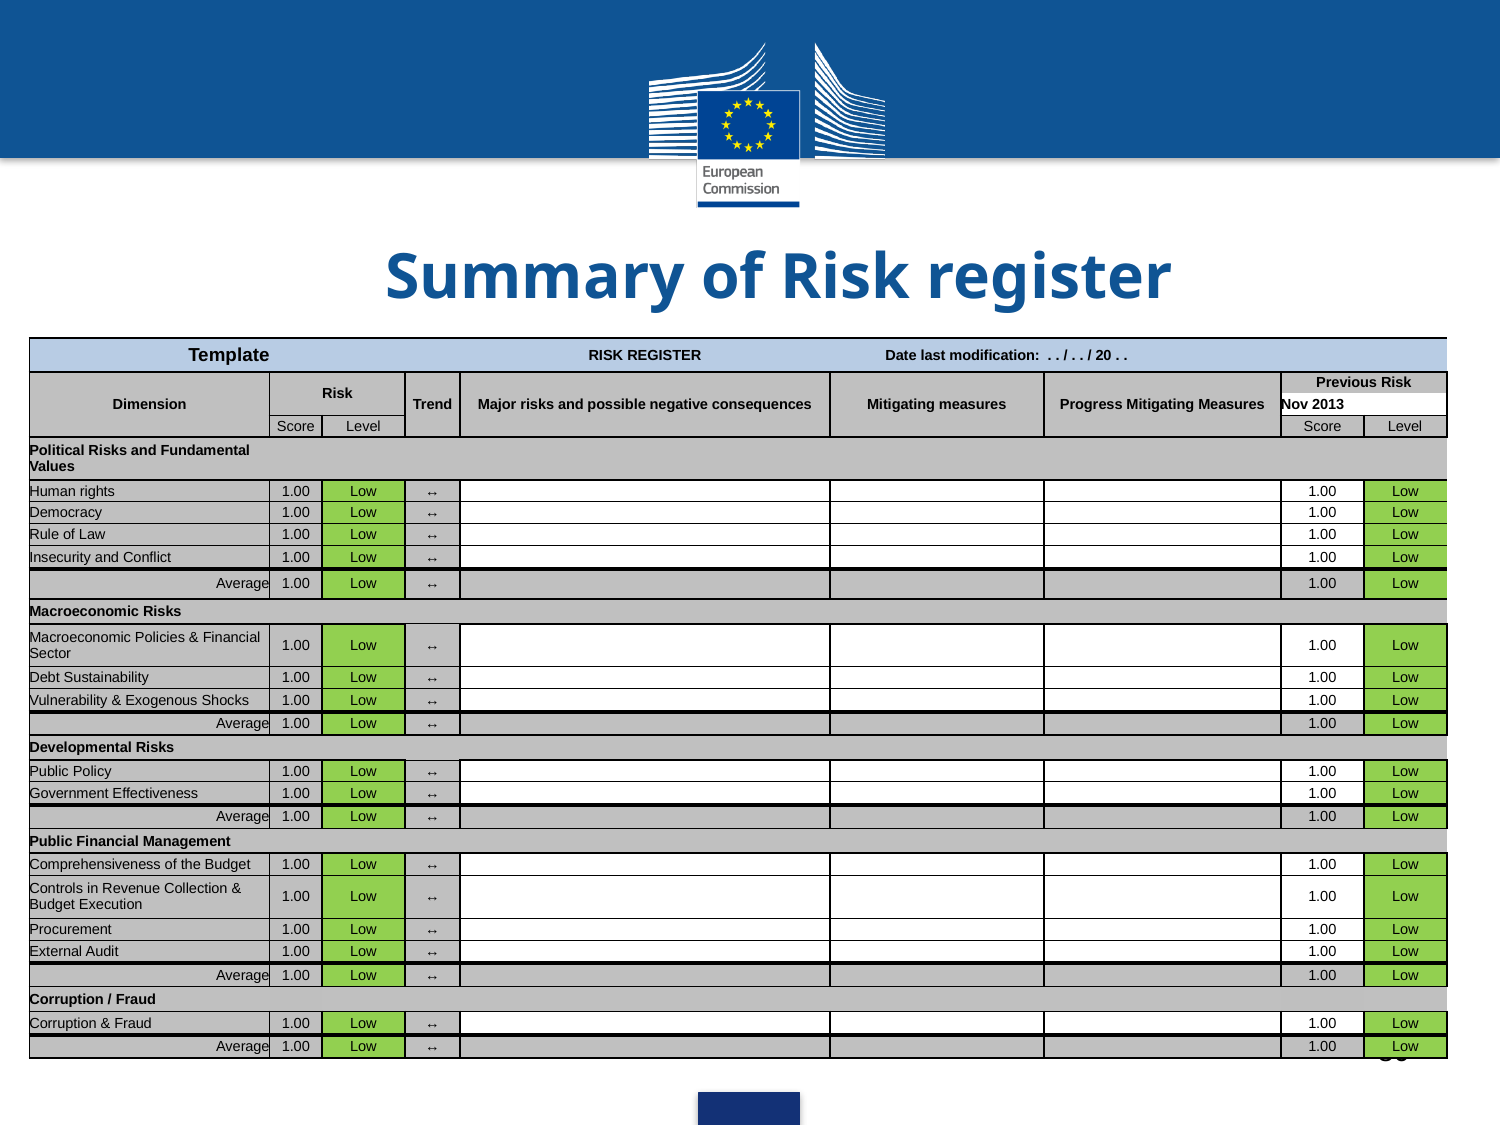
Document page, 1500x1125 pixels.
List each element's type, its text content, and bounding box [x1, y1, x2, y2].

table_cell [461, 1037, 829, 1057]
table_cell [461, 919, 829, 940]
table_cell [461, 807, 829, 828]
table_cell [461, 546, 829, 567]
table_cell 1.00 [270, 761, 321, 781]
table_cell Low [323, 524, 404, 545]
table_cell [831, 807, 1043, 828]
table_cell Score [270, 416, 321, 436]
table_cell [830, 438, 1044, 479]
table_cell [1045, 714, 1280, 734]
table_cell [461, 625, 829, 666]
table_cell Average [30, 1037, 269, 1057]
table_cell Risk [270, 373, 404, 415]
table_cell Low [1365, 761, 1446, 781]
table_cell ↔ [406, 876, 459, 918]
table_cell [831, 502, 1043, 523]
table_cell 1.00 [1282, 689, 1363, 710]
table_cell [460, 987, 830, 1011]
table_cell [1045, 689, 1280, 710]
table_cell [831, 876, 1043, 918]
table_cell Low [1365, 807, 1446, 828]
table_cell [460, 736, 830, 759]
table_cell Corruption & Fraud [30, 1012, 269, 1033]
table_cell Major risks and possible negative consequences [461, 373, 829, 436]
table_cell 1.00 [1282, 714, 1363, 734]
table_cell [461, 965, 829, 986]
table_cell [461, 481, 829, 501]
table_cell [1044, 736, 1281, 759]
table_cell Previous Risk [1282, 373, 1446, 393]
table_cell Average [30, 965, 269, 986]
table_cell Low [323, 807, 404, 828]
table_cell 1.00 [1282, 782, 1363, 803]
table_cell [1045, 919, 1280, 940]
table_cell Rule of Law [30, 524, 269, 545]
table_cell Low [323, 1012, 404, 1033]
table_cell Debt Sustainability [30, 667, 269, 688]
table_cell 1.00 [270, 667, 321, 688]
table_cell ↔ [406, 782, 459, 803]
table_cell 1.00 [270, 524, 321, 545]
table_header Date last modification: [830, 339, 1044, 371]
table_cell [1045, 571, 1280, 598]
table_cell [1281, 829, 1364, 852]
table_cell [1045, 502, 1280, 523]
table_cell Nov 2013 [1282, 393, 1364, 415]
table_cell [1045, 854, 1280, 875]
table_cell ↔ [406, 524, 459, 545]
table_cell 1.00 [1282, 854, 1363, 875]
table_cell ↔ [406, 761, 459, 781]
table_cell Low [323, 667, 404, 688]
table_cell Level [1365, 416, 1446, 436]
table_cell 1.00 [270, 546, 321, 567]
table_cell ↔ [406, 546, 459, 567]
table_cell [831, 782, 1043, 803]
table_cell Comprehensiveness of the Budget [30, 854, 269, 875]
table_cell 1.00 [1282, 524, 1363, 545]
table_cell Low [1365, 625, 1446, 666]
table_cell Low [1365, 1037, 1446, 1057]
table_cell [405, 829, 460, 852]
table_cell [1281, 987, 1364, 1011]
table_cell Low [1365, 571, 1447, 598]
table_cell Low [323, 941, 404, 961]
table_cell [1364, 987, 1447, 1011]
table_cell [461, 571, 829, 598]
table_cell [460, 600, 830, 623]
table_header RISK REGISTER [460, 339, 830, 371]
table_cell [831, 919, 1043, 940]
table_cell Low [323, 689, 404, 710]
table_cell Trend [406, 373, 459, 436]
table_cell Low [1365, 941, 1446, 961]
table_cell 1.00 [1282, 807, 1363, 828]
table_cell 1.00 [270, 854, 321, 875]
table_cell Human rights [30, 481, 269, 501]
table_cell Procurement [30, 919, 269, 940]
table_cell Low [323, 782, 404, 803]
table_cell Dimension [30, 373, 269, 436]
table_cell Political Risks and Fundamental Values [30, 438, 270, 479]
table_cell [1045, 546, 1280, 567]
table_cell [831, 481, 1043, 501]
table_cell Low [1365, 782, 1446, 803]
table_cell [461, 941, 829, 961]
table_cell [270, 829, 322, 852]
table_cell Vulnerability & Exogenous Shocks [30, 689, 269, 710]
table_cell [1281, 736, 1364, 759]
title Summary of Risk register [0, 196, 1500, 351]
table_cell [322, 438, 405, 479]
table_cell ↔ [406, 624, 459, 666]
table_cell Low [1365, 714, 1446, 734]
table_cell 1.00 [1282, 667, 1363, 688]
table_cell ↔ [406, 854, 459, 875]
table_cell [461, 761, 829, 781]
table_cell Progress Mitigating Measures [1045, 373, 1280, 436]
table_header Template [30, 339, 270, 371]
table_cell 1.00 [1282, 571, 1363, 598]
table_cell Low [1365, 876, 1446, 918]
table_cell [831, 965, 1043, 986]
table_cell ↔ [406, 919, 459, 940]
table_cell [830, 600, 1044, 623]
table_cell Developmental Risks [30, 736, 270, 759]
table_cell 1.00 [1282, 761, 1363, 781]
table_cell 1.00 [270, 782, 321, 803]
table_cell [831, 854, 1043, 875]
table_cell ↔ [406, 689, 459, 710]
table_header [405, 339, 460, 371]
table_cell [270, 987, 322, 1011]
table_cell Macroeconomic Policies & Financial Sector [30, 625, 269, 666]
table_cell Low [1365, 667, 1446, 688]
table_cell Low [1365, 689, 1446, 710]
table_cell 1.00 [270, 1037, 321, 1057]
table_cell [322, 987, 405, 1011]
table_cell [405, 987, 460, 1011]
table_header [1281, 339, 1364, 371]
table_cell Level [323, 416, 404, 436]
table_cell Score [1282, 416, 1363, 436]
table_cell [831, 941, 1043, 961]
table_cell [461, 502, 829, 523]
table_cell [831, 1012, 1043, 1033]
table_cell ↔ [406, 1037, 459, 1057]
table_cell [1045, 524, 1280, 545]
table_cell [831, 761, 1043, 781]
table_cell [1364, 438, 1447, 479]
table_cell [831, 546, 1043, 567]
table_cell Democracy [30, 502, 269, 523]
table_cell [322, 600, 405, 623]
table_cell [830, 736, 1044, 759]
table_cell ↔ [406, 502, 459, 523]
table_cell 1.00 [1282, 941, 1363, 961]
table_cell [1045, 761, 1280, 781]
table_cell [831, 524, 1043, 545]
table_cell [270, 438, 322, 479]
table_cell 1.00 [270, 481, 321, 501]
table_cell Average [30, 807, 269, 828]
table_cell [1044, 829, 1281, 852]
table_header [1364, 339, 1447, 371]
picture [649, 42, 885, 196]
table_cell Low [1365, 546, 1447, 567]
table_cell ↔ [406, 667, 459, 688]
table_cell Public Financial Management [30, 829, 270, 852]
table_header . . / . . / 20 . . [1044, 339, 1281, 371]
table_cell 1.00 [1282, 481, 1363, 501]
table_cell Low [1365, 524, 1447, 545]
table_cell [460, 438, 830, 479]
table_cell [461, 714, 829, 734]
table_cell [460, 829, 830, 852]
table_cell Low [323, 1037, 404, 1057]
table_cell [461, 667, 829, 688]
table_cell 1.00 [270, 876, 321, 918]
table_cell 1.00 [270, 1012, 321, 1033]
table_cell [1045, 481, 1280, 501]
table_cell 1.00 [1282, 502, 1363, 523]
table_cell [831, 714, 1043, 734]
table_cell [830, 829, 1044, 852]
table_cell [1044, 438, 1281, 479]
table_cell Low [323, 625, 404, 666]
table_cell Low [323, 761, 404, 781]
table_cell 1.00 [1282, 1037, 1363, 1057]
table_cell Low [1365, 965, 1446, 986]
table_cell Low [323, 546, 404, 567]
table_cell [270, 736, 322, 759]
table_cell Controls in Revenue Collection & Budget Execution [30, 876, 269, 918]
table_cell [1045, 1037, 1280, 1057]
table_cell Government Effectiveness [30, 782, 269, 803]
table_cell Low [323, 854, 404, 875]
table_cell 1.00 [1282, 625, 1363, 666]
table_cell Low [323, 965, 404, 986]
table_cell ↔ [406, 1012, 459, 1033]
table_cell [322, 829, 405, 852]
table_cell [1045, 667, 1280, 688]
table_cell [1045, 782, 1280, 803]
table_cell [1045, 965, 1280, 986]
table_cell [1364, 829, 1447, 852]
slide_number 80 [1074, 1059, 1426, 1103]
table_cell Public Policy [30, 761, 269, 781]
table_cell [405, 600, 460, 623]
table_cell [1281, 600, 1364, 623]
table_cell [461, 876, 829, 918]
table_cell Low [323, 481, 404, 501]
table_cell 1.00 [270, 919, 321, 940]
table_cell 1.00 [1282, 919, 1363, 940]
table_cell [831, 1037, 1043, 1057]
table_cell Corruption / Fraud [30, 987, 270, 1011]
table_cell Average [30, 714, 269, 734]
table_cell [1044, 987, 1281, 1011]
table_cell [461, 689, 829, 710]
table_cell [1364, 600, 1447, 623]
table_cell [830, 987, 1044, 1011]
table_cell [831, 667, 1043, 688]
table_cell [1045, 876, 1280, 918]
table_cell Average [30, 571, 269, 598]
table_cell ↔ [406, 714, 459, 734]
table_cell [1364, 736, 1447, 759]
table_header [270, 339, 405, 371]
table_cell 1.00 [270, 625, 321, 666]
table_cell ↔ [406, 965, 459, 986]
table_cell [461, 854, 829, 875]
table_cell [1045, 1012, 1280, 1033]
table_cell Mitigating measures [831, 373, 1043, 436]
table_cell [461, 782, 829, 803]
table_cell [461, 524, 829, 545]
table_cell [831, 571, 1043, 598]
table_cell [322, 736, 405, 759]
table_cell 1.00 [270, 689, 321, 710]
table_cell Macroeconomic Risks [30, 600, 270, 623]
table_cell Low [323, 502, 404, 523]
table_cell Low [323, 571, 404, 598]
table_cell [270, 600, 322, 623]
table_cell [1045, 941, 1280, 961]
table_cell 1.00 [270, 807, 321, 828]
table_cell Low [323, 876, 404, 918]
table_cell 1.00 [1282, 546, 1363, 567]
table_cell ↔ [406, 807, 459, 828]
table_cell [1045, 807, 1280, 828]
table_cell [1045, 625, 1280, 666]
table_cell 1.00 [1282, 965, 1363, 986]
table_cell 1.00 [270, 941, 321, 961]
table_cell [1364, 393, 1446, 415]
table_cell 1.00 [270, 502, 321, 523]
table_cell 1.00 [1282, 876, 1363, 918]
table_cell External Audit [30, 941, 269, 961]
table_cell Insecurity and Conflict [30, 546, 269, 567]
table_cell ↔ [406, 481, 459, 501]
table_cell [405, 438, 460, 479]
table_cell ↔ [406, 571, 459, 598]
table_cell [405, 736, 460, 760]
table_cell Low [323, 919, 404, 940]
table_cell 1.00 [270, 571, 321, 598]
table_cell [831, 625, 1043, 666]
table_cell 1.00 [270, 965, 321, 986]
table_cell Low [1365, 854, 1446, 875]
table_cell 1.00 [270, 714, 321, 734]
table_cell 1.00 [1282, 1012, 1363, 1033]
table_cell Low [323, 714, 404, 734]
table_cell Low [1365, 919, 1446, 940]
table_cell Low [1365, 481, 1447, 501]
table_cell [1044, 600, 1281, 623]
table_cell [1281, 438, 1364, 479]
table_cell ↔ [406, 941, 459, 961]
table_cell Low [1365, 502, 1447, 523]
table_cell [461, 1012, 829, 1033]
table_cell Low [1365, 1012, 1446, 1033]
table_cell [831, 689, 1043, 710]
